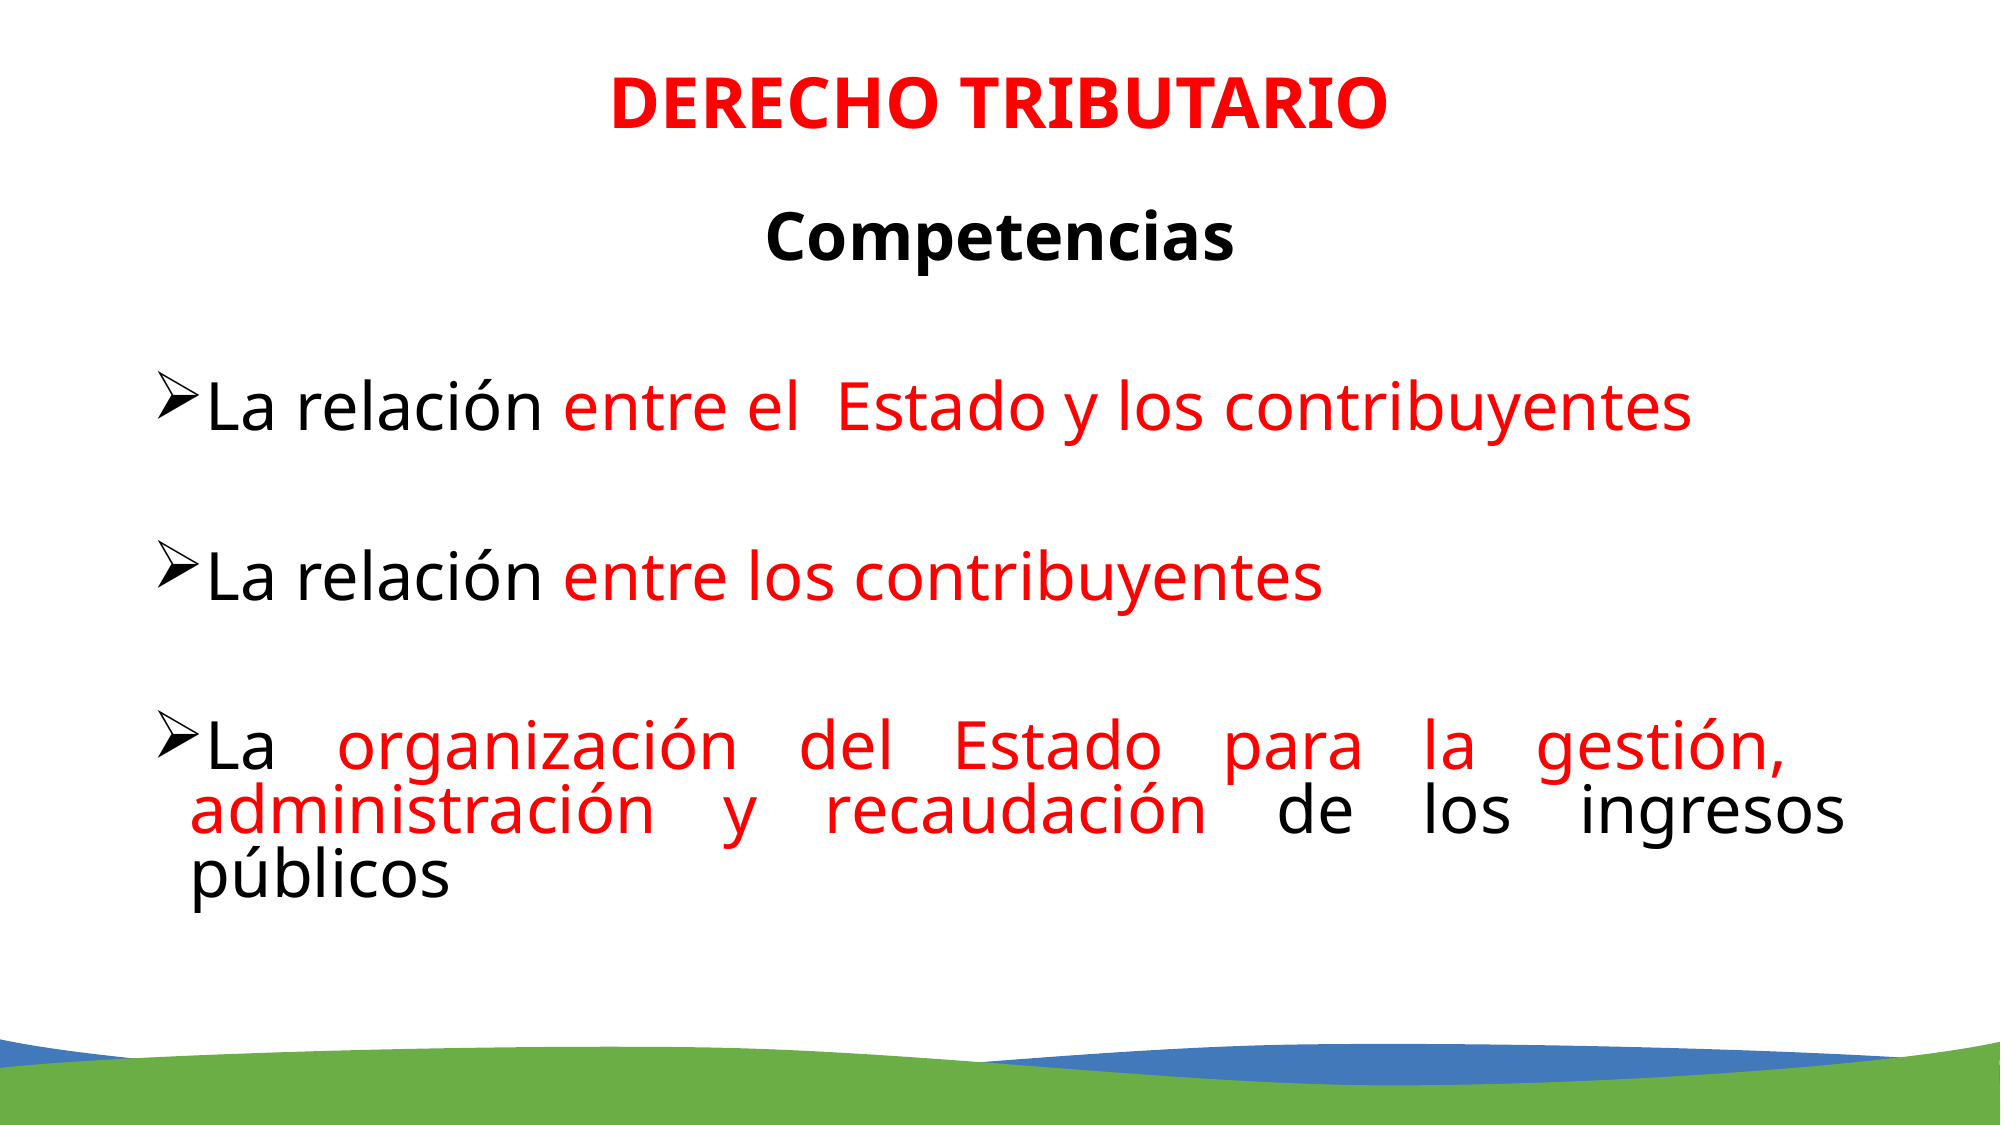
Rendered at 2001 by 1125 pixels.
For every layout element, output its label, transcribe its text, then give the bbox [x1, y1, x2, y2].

list Competencias La relación entre el Estado y los contribuyentes La relación entre los contribuyentes La organización del Estado para la gestión, administración y recaudación de los ingresos públicos [137, 202, 1863, 917]
title DERECHO TRIBUTARIO [137, 59, 1863, 152]
